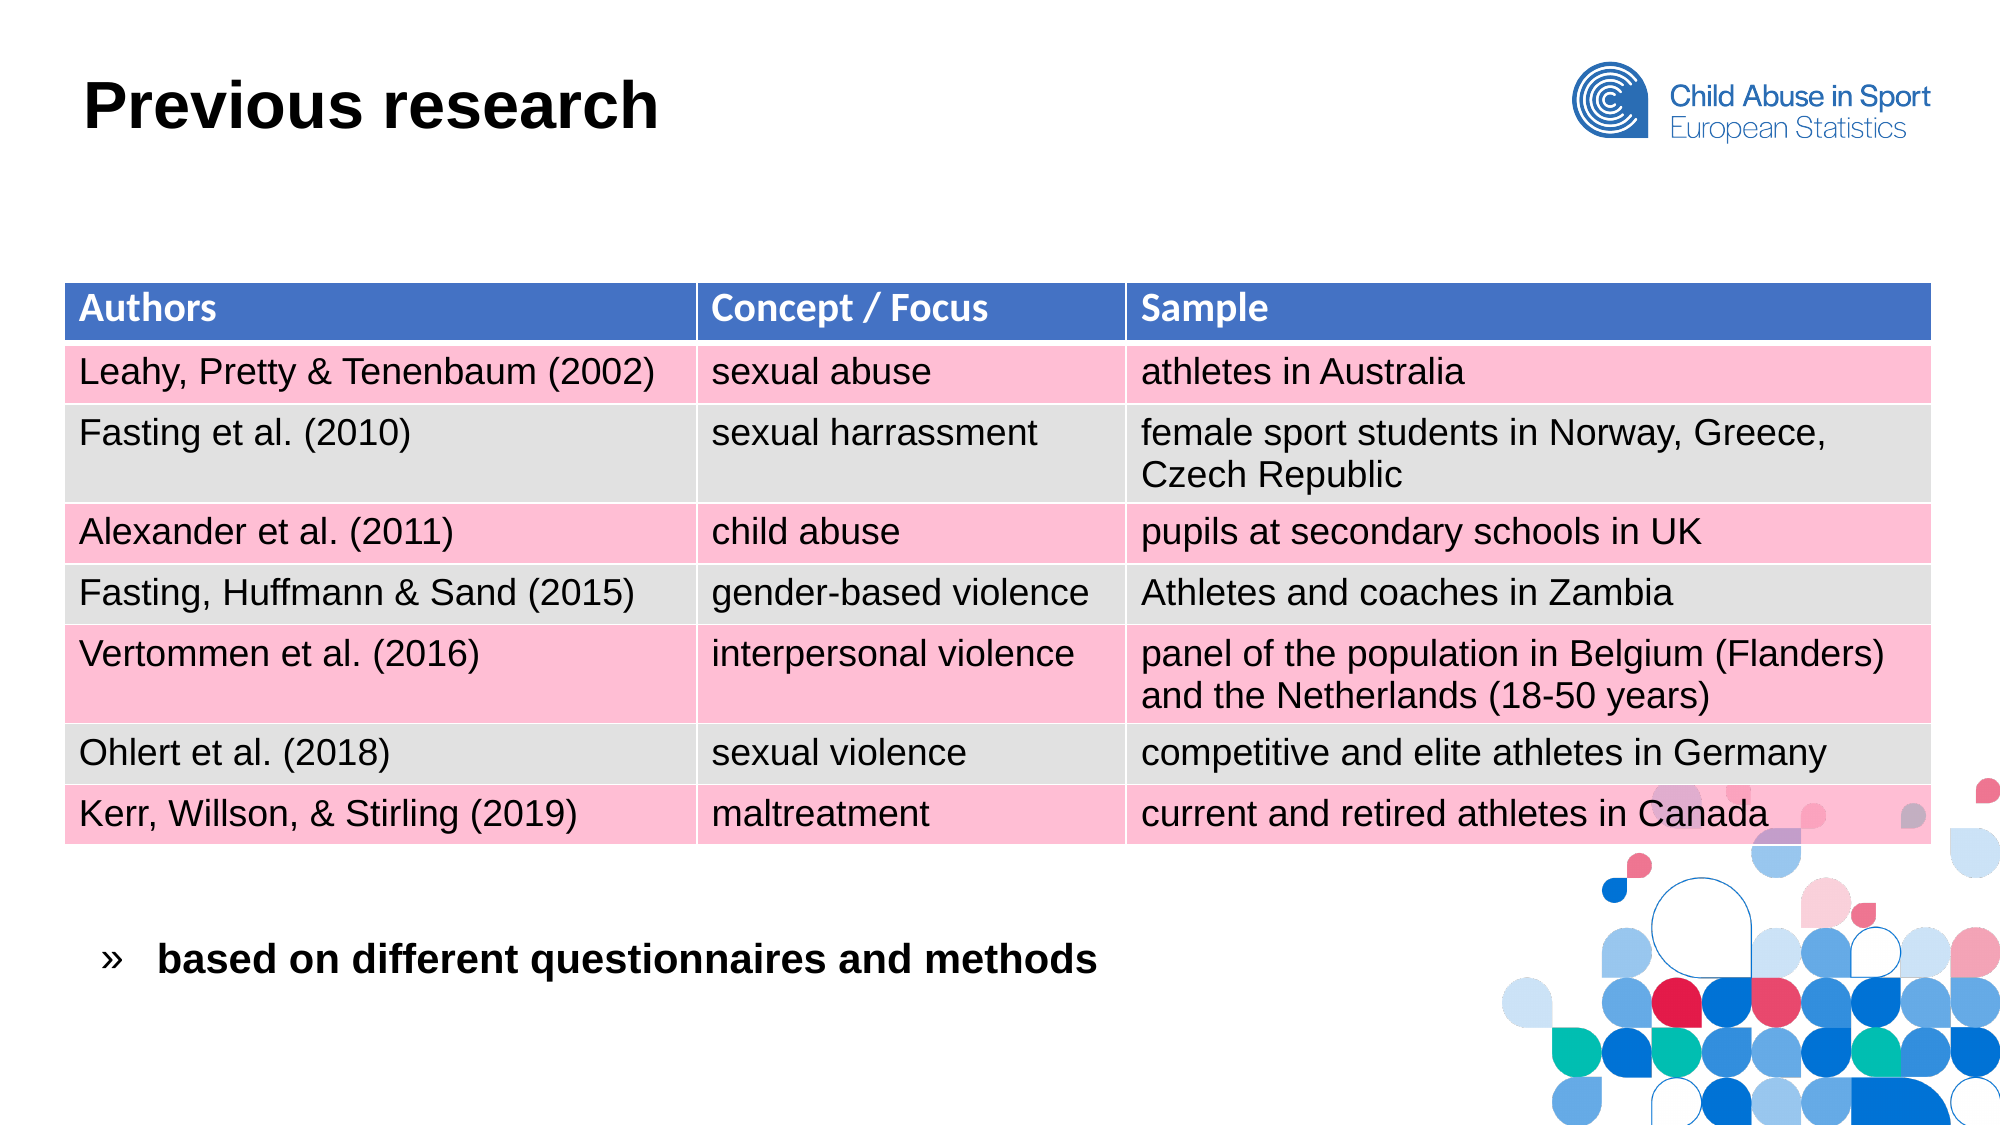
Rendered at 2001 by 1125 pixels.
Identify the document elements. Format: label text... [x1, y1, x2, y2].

table_header Concept / Focus [698, 283, 1125, 340]
table_header Sample [1127, 283, 1931, 340]
table_cell sexual abuse [698, 346, 1125, 403]
table_cell sexual harrassment [698, 405, 1125, 502]
table_cell Vertommen et al. (2016) [65, 625, 696, 723]
table_cell Athletes and coaches in Zambia [1127, 565, 1931, 624]
text_box based on different questionnaires and methods [85, 924, 1114, 990]
table_cell interpersonal violence [698, 625, 1125, 723]
table_header Authors [65, 283, 696, 340]
table_cell competitive and elite athletes in Germany [1127, 724, 1931, 784]
table_cell maltreatment [698, 785, 1125, 844]
table_cell pupils at secondary schools in UK [1127, 504, 1931, 563]
table_cell Fasting, Huffmann & Sand (2015) [65, 565, 696, 624]
table_cell Alexander et al. (2011) [65, 504, 696, 563]
table_cell Fasting et al. (2010) [65, 405, 696, 502]
table_cell child abuse [698, 504, 1125, 563]
table_cell female sport students in Norway, Greece, Czech Republic [1127, 405, 1931, 502]
list Previous research [68, 67, 1932, 249]
table_cell sexual violence [698, 724, 1125, 784]
table_cell gender-based violence [698, 565, 1125, 624]
table_cell current and retired athletes in Canada [1127, 785, 1931, 844]
table_cell athletes in Australia [1127, 346, 1931, 403]
table_cell Ohlert et al. (2018) [65, 724, 696, 784]
table_cell Kerr, Willson, & Stirling (2019) [65, 785, 696, 844]
table_cell Leahy, Pretty & Tenenbaum (2002) [65, 346, 696, 403]
picture [1527, 39, 1976, 183]
table_cell panel of the population in Belgium (Flanders) and the Netherlands (18-50 years) [1127, 625, 1931, 723]
